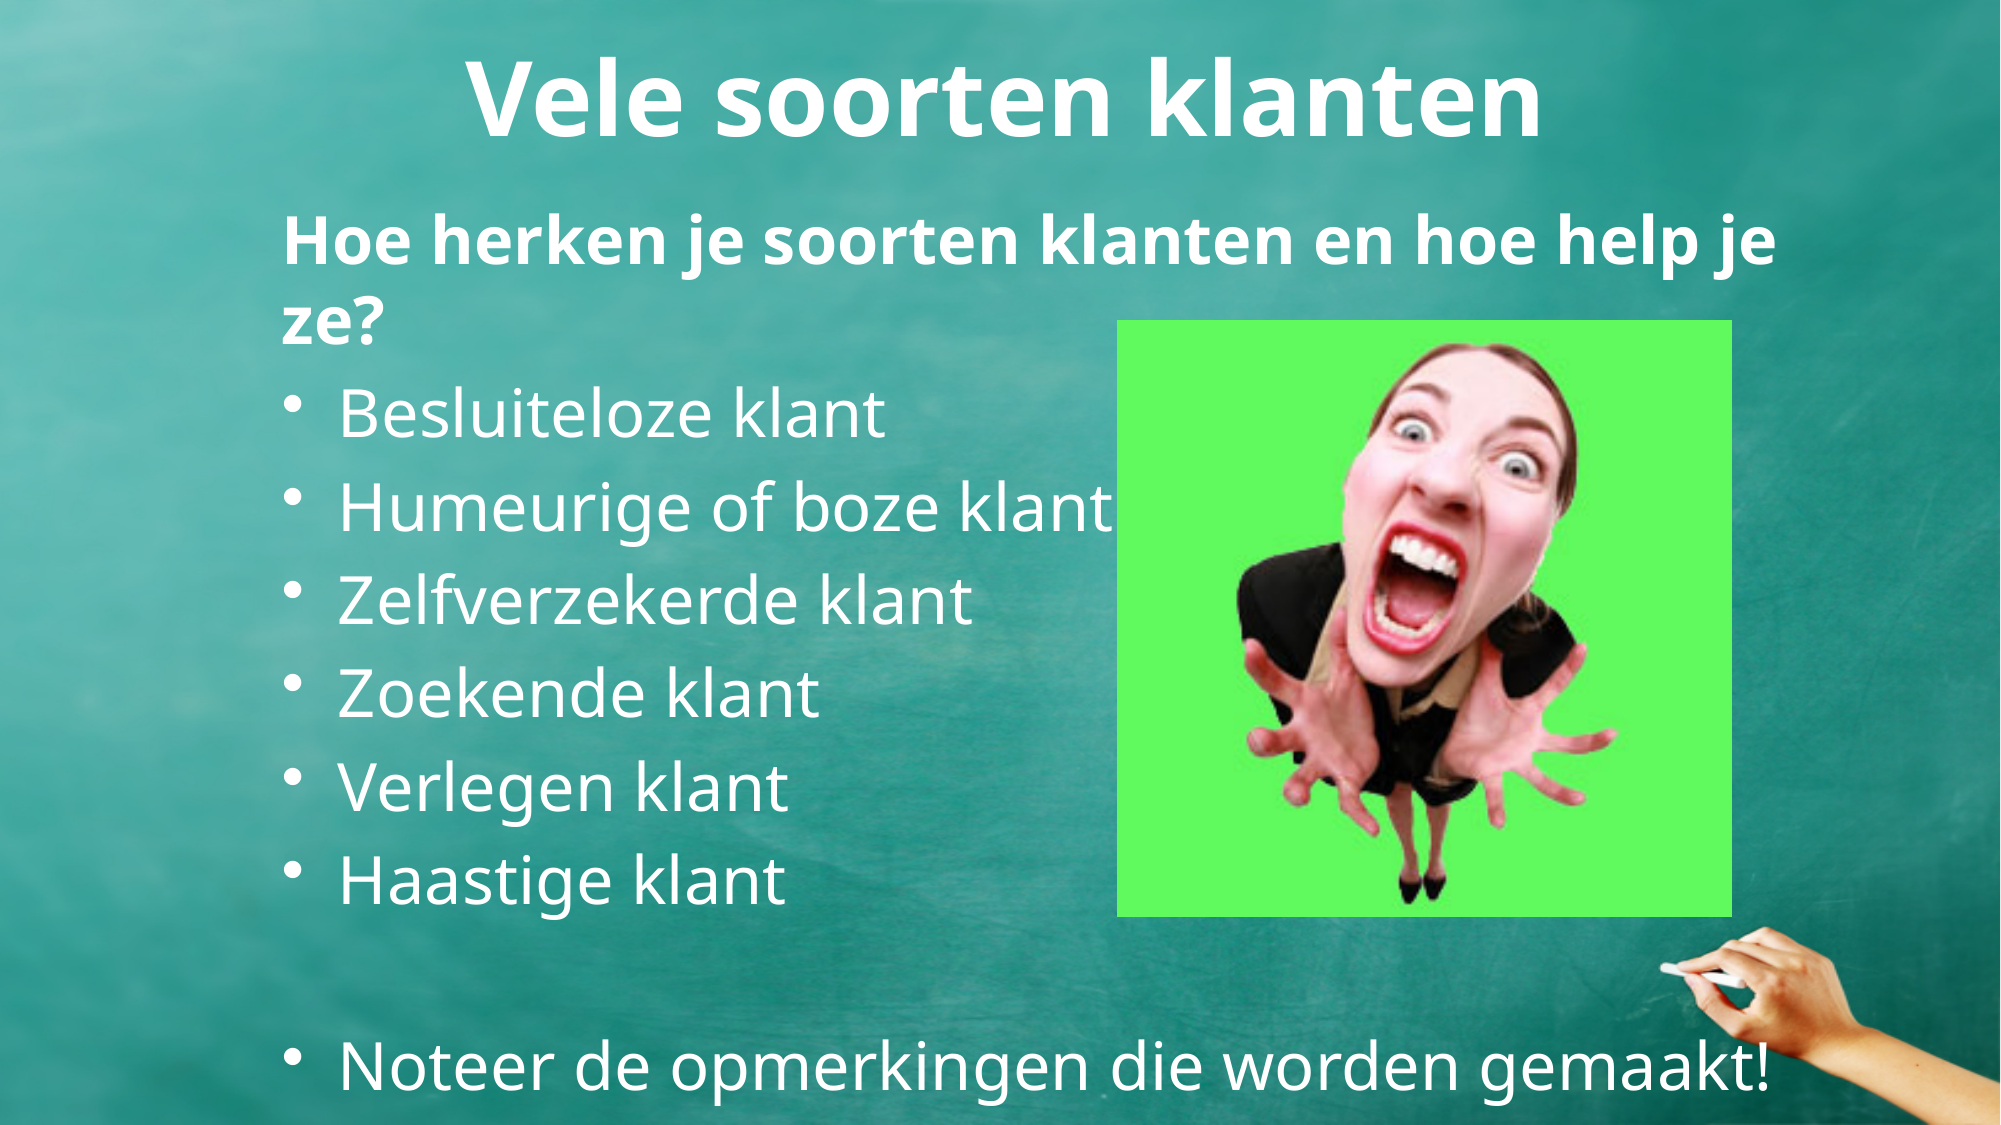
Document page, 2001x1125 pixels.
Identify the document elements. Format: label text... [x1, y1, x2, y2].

title Vele soorten klanten [52, 35, 1961, 154]
picture [0, 0, 2001, 1125]
list Hoe herken je soorten klanten en hoe help je ze? Besluiteloze klant Humeurige of boze klant Zelfverzekerde klant Zoekende klant Verlegen klant Haastige klant Noteer de opmerkingen die worden gemaakt! [266, 190, 1867, 1085]
